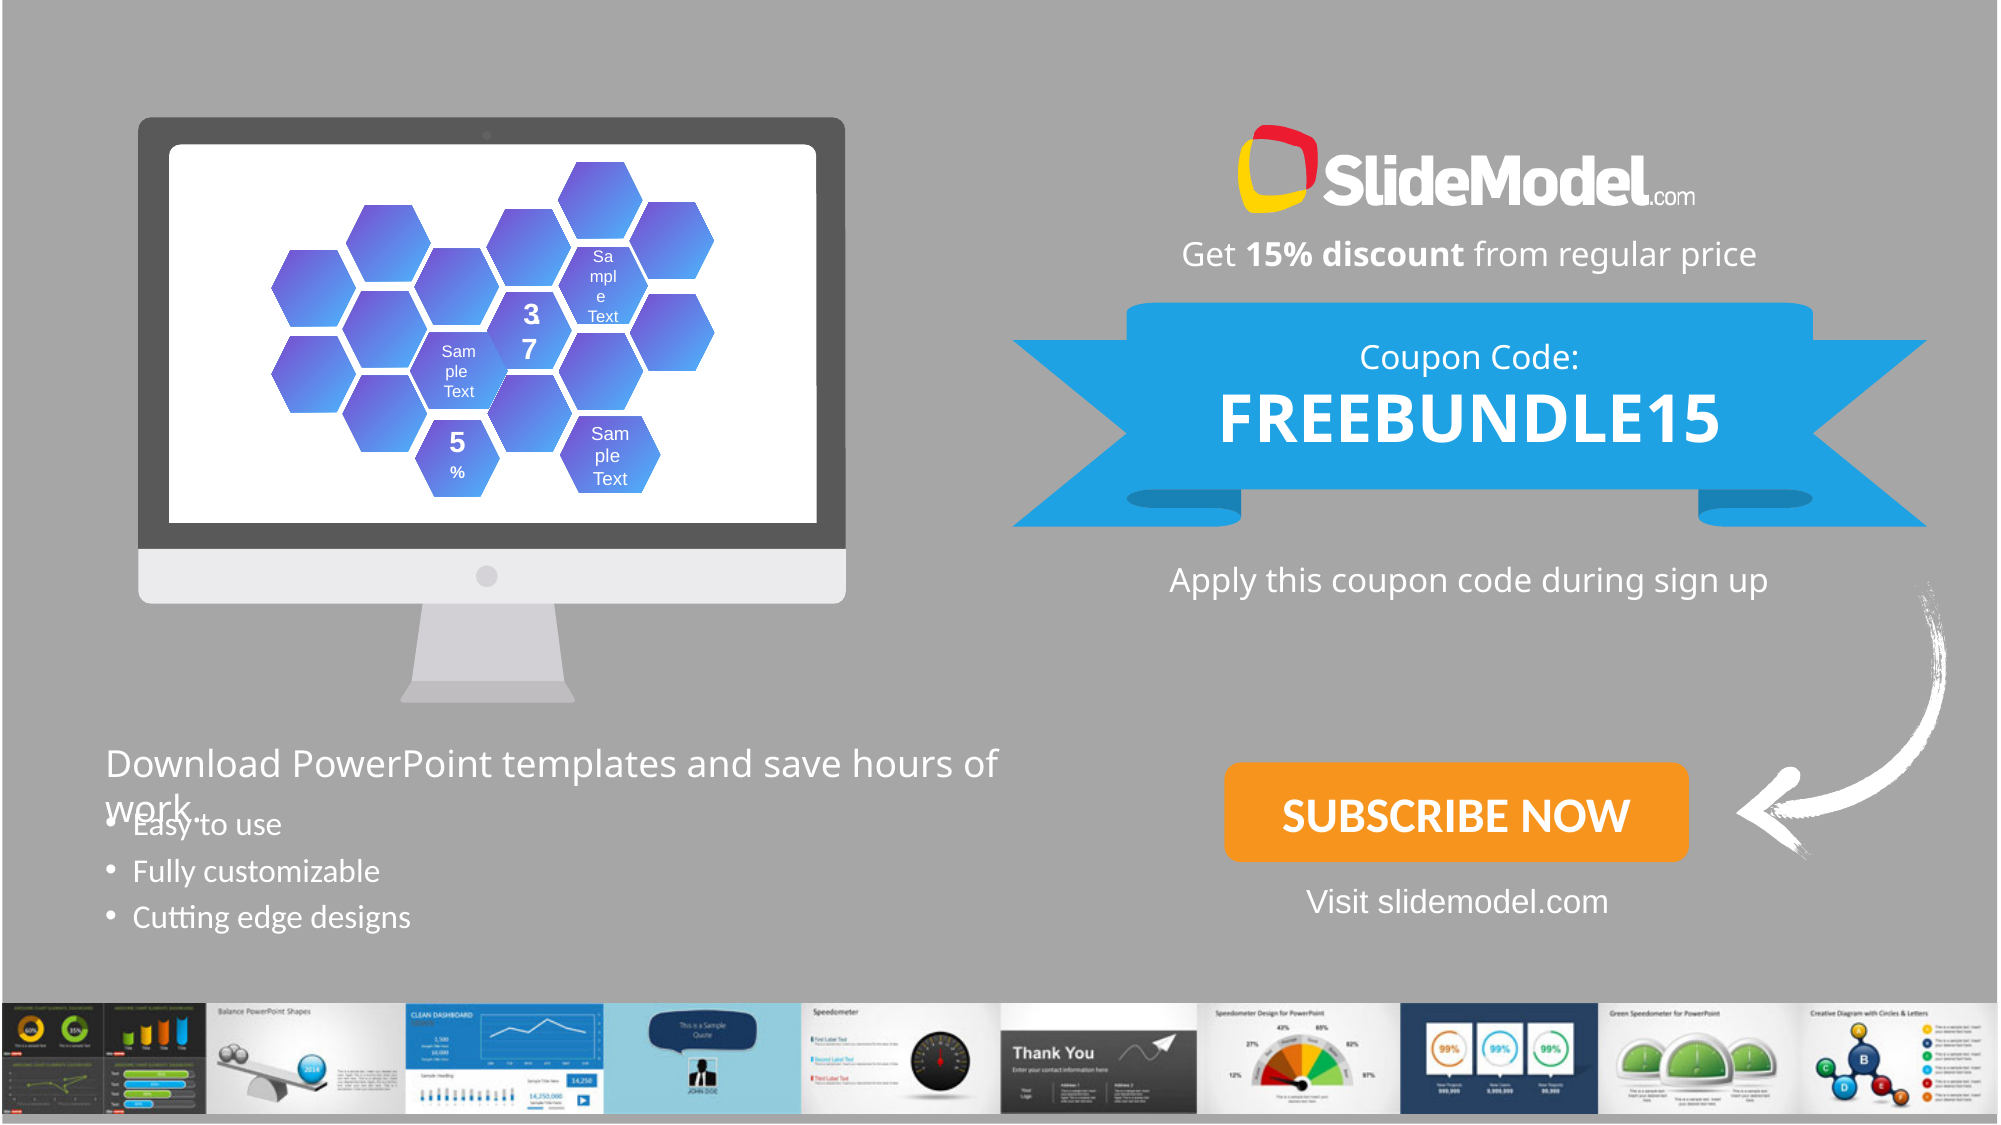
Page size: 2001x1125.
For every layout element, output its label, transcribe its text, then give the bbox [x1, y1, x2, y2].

text_box [1735, 594, 1948, 861]
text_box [138, 117, 846, 703]
text_box Apply this coupon code during sign up [1129, 551, 1810, 607]
picture [2, 1003, 1998, 1115]
text_box Download PowerPoint templates and save hours of work. [90, 732, 1059, 837]
text_box Easy to use Fully customizable Cutting edge designs [90, 837, 863, 943]
text_box Get 15% discount from regular price [1058, 225, 1882, 281]
text_box Coupon Code: FREEBUNDLE15 [1173, 329, 1767, 464]
text_box [1012, 302, 1928, 527]
picture [1237, 125, 1695, 213]
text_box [271, 162, 715, 497]
text_box Visit slidemodel.com [1248, 875, 1668, 926]
text_box [1, 0, 1998, 1125]
text_box [1928, 587, 1936, 601]
text_box SUBSCRIBE NOW [1223, 761, 1691, 864]
